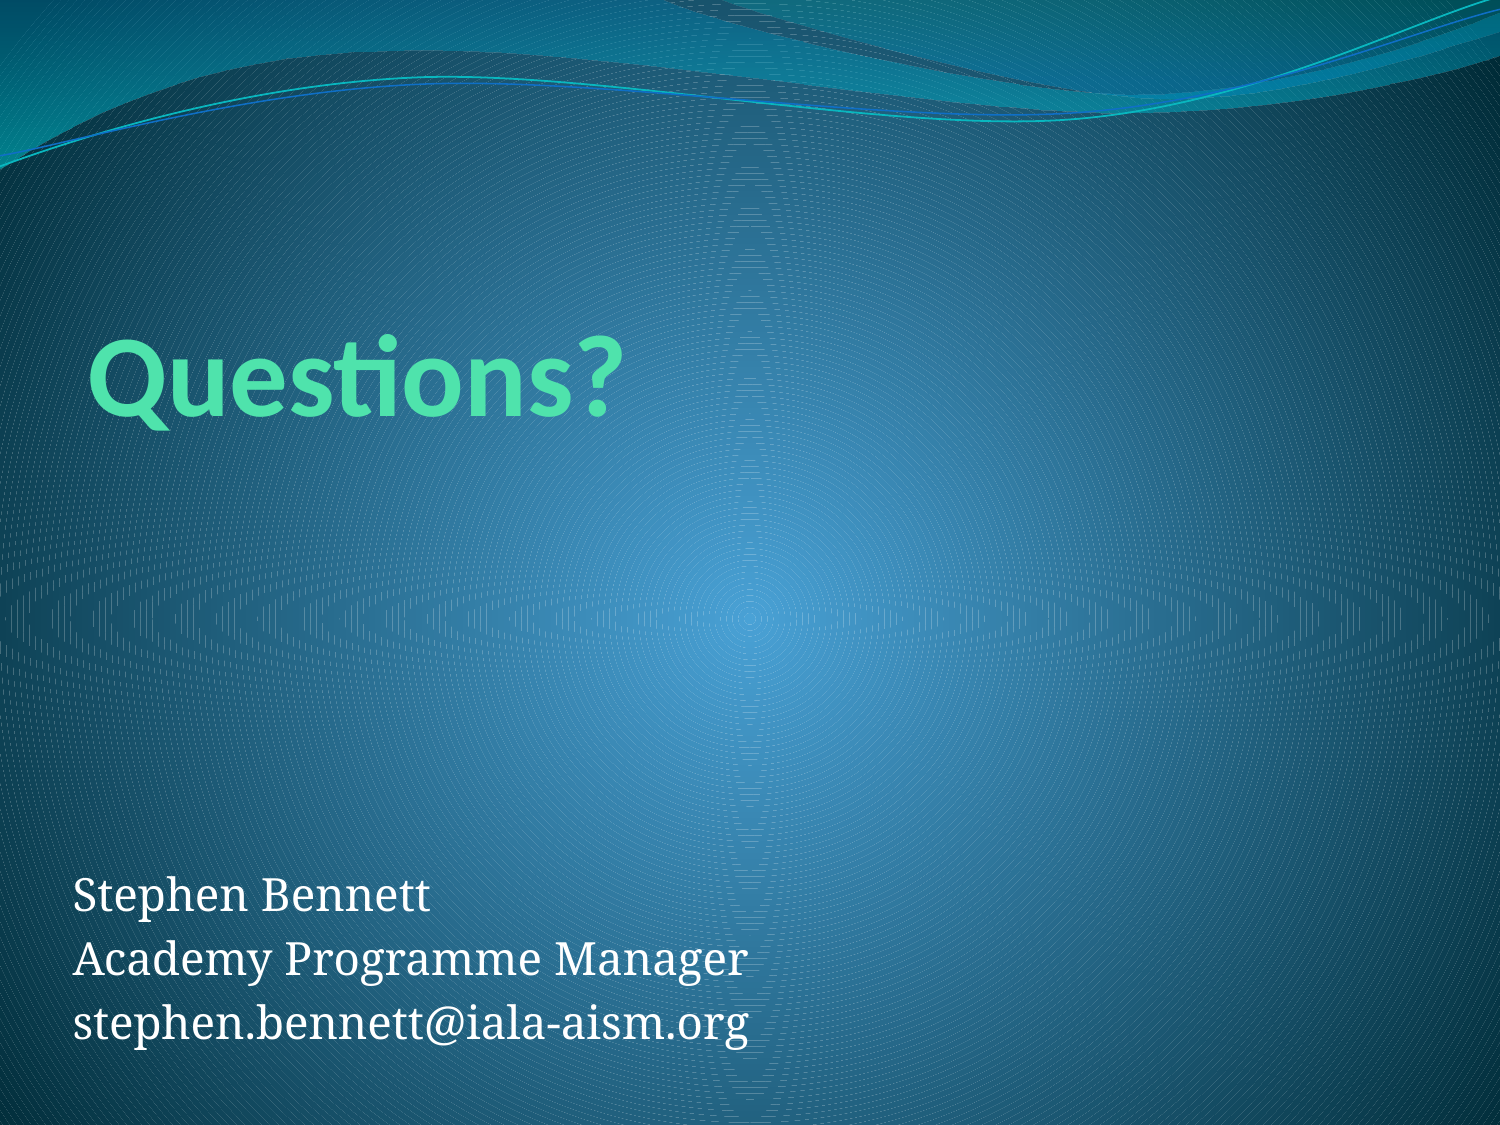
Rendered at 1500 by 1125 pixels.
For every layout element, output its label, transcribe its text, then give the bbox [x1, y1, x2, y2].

list Stephen Bennett Academy Programme Manager stephen.bennett@iala-aism.org [64, 857, 1340, 1059]
title Questions? [86, 216, 1362, 440]
